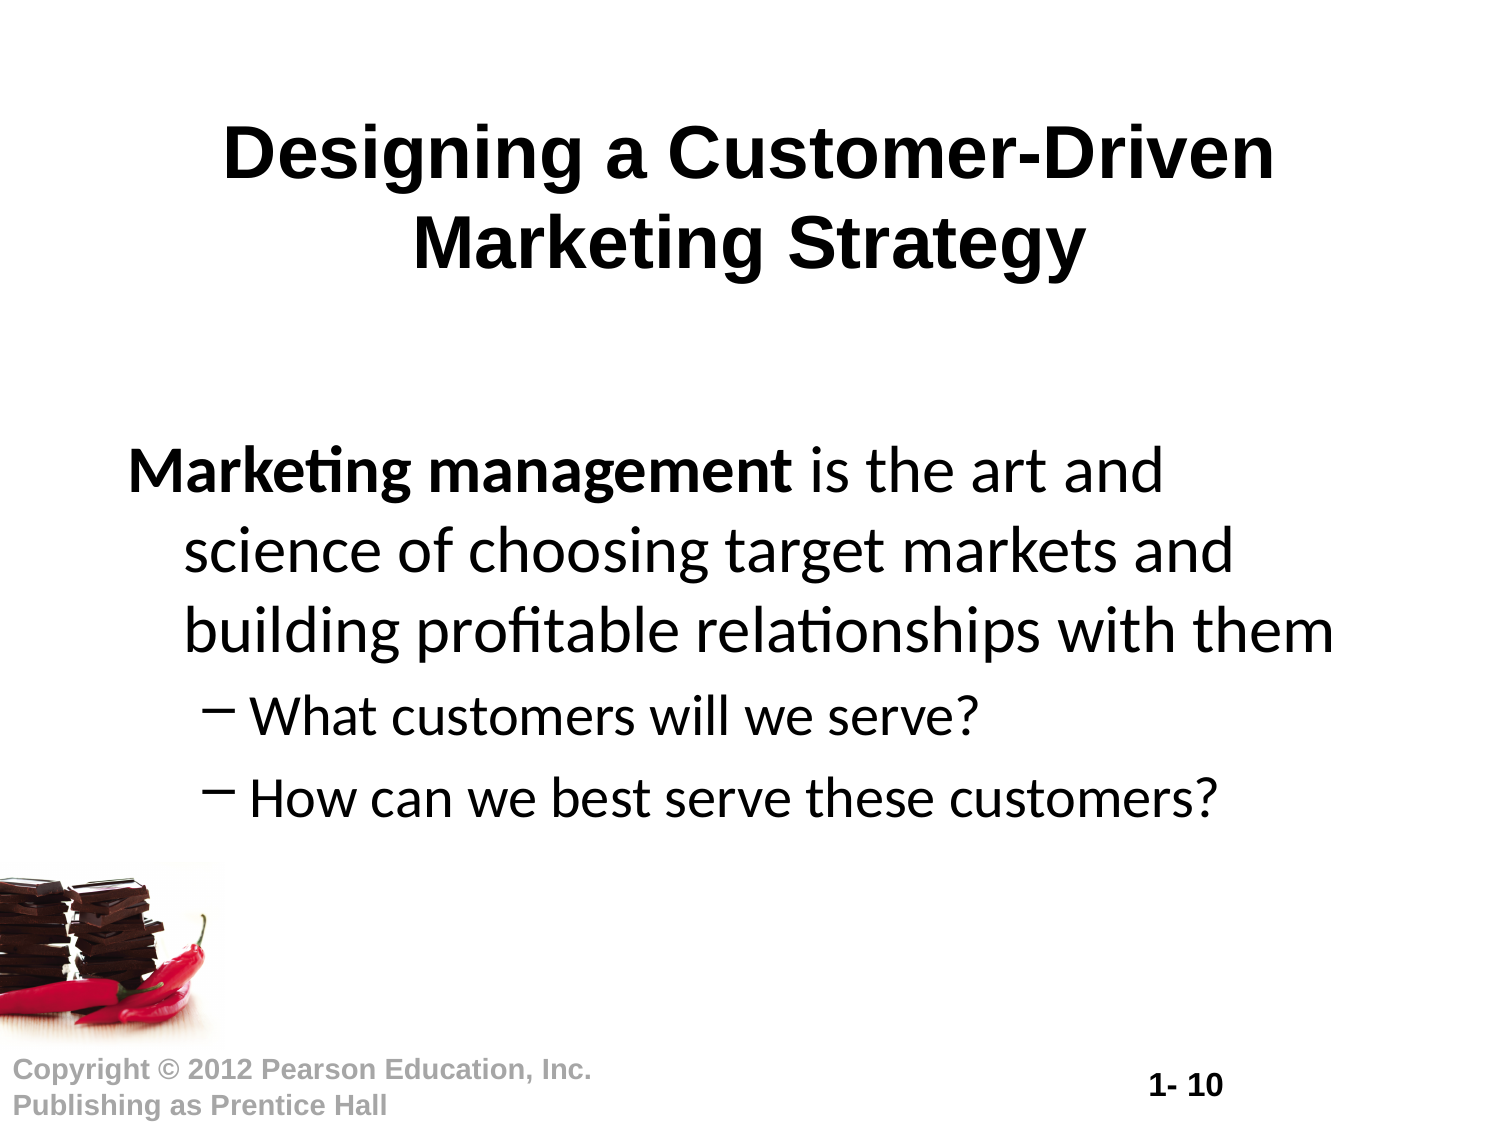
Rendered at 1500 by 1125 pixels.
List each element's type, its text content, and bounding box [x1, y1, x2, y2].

picture [0, 862, 225, 1050]
title Designing a Customer-Driven Marketing Strategy [112, 99, 1388, 288]
list Marketing management is the art and science of choosing target markets and building profitable relationships with them What customers will we serve? How can we best serve these customers? [112, 324, 1388, 1001]
